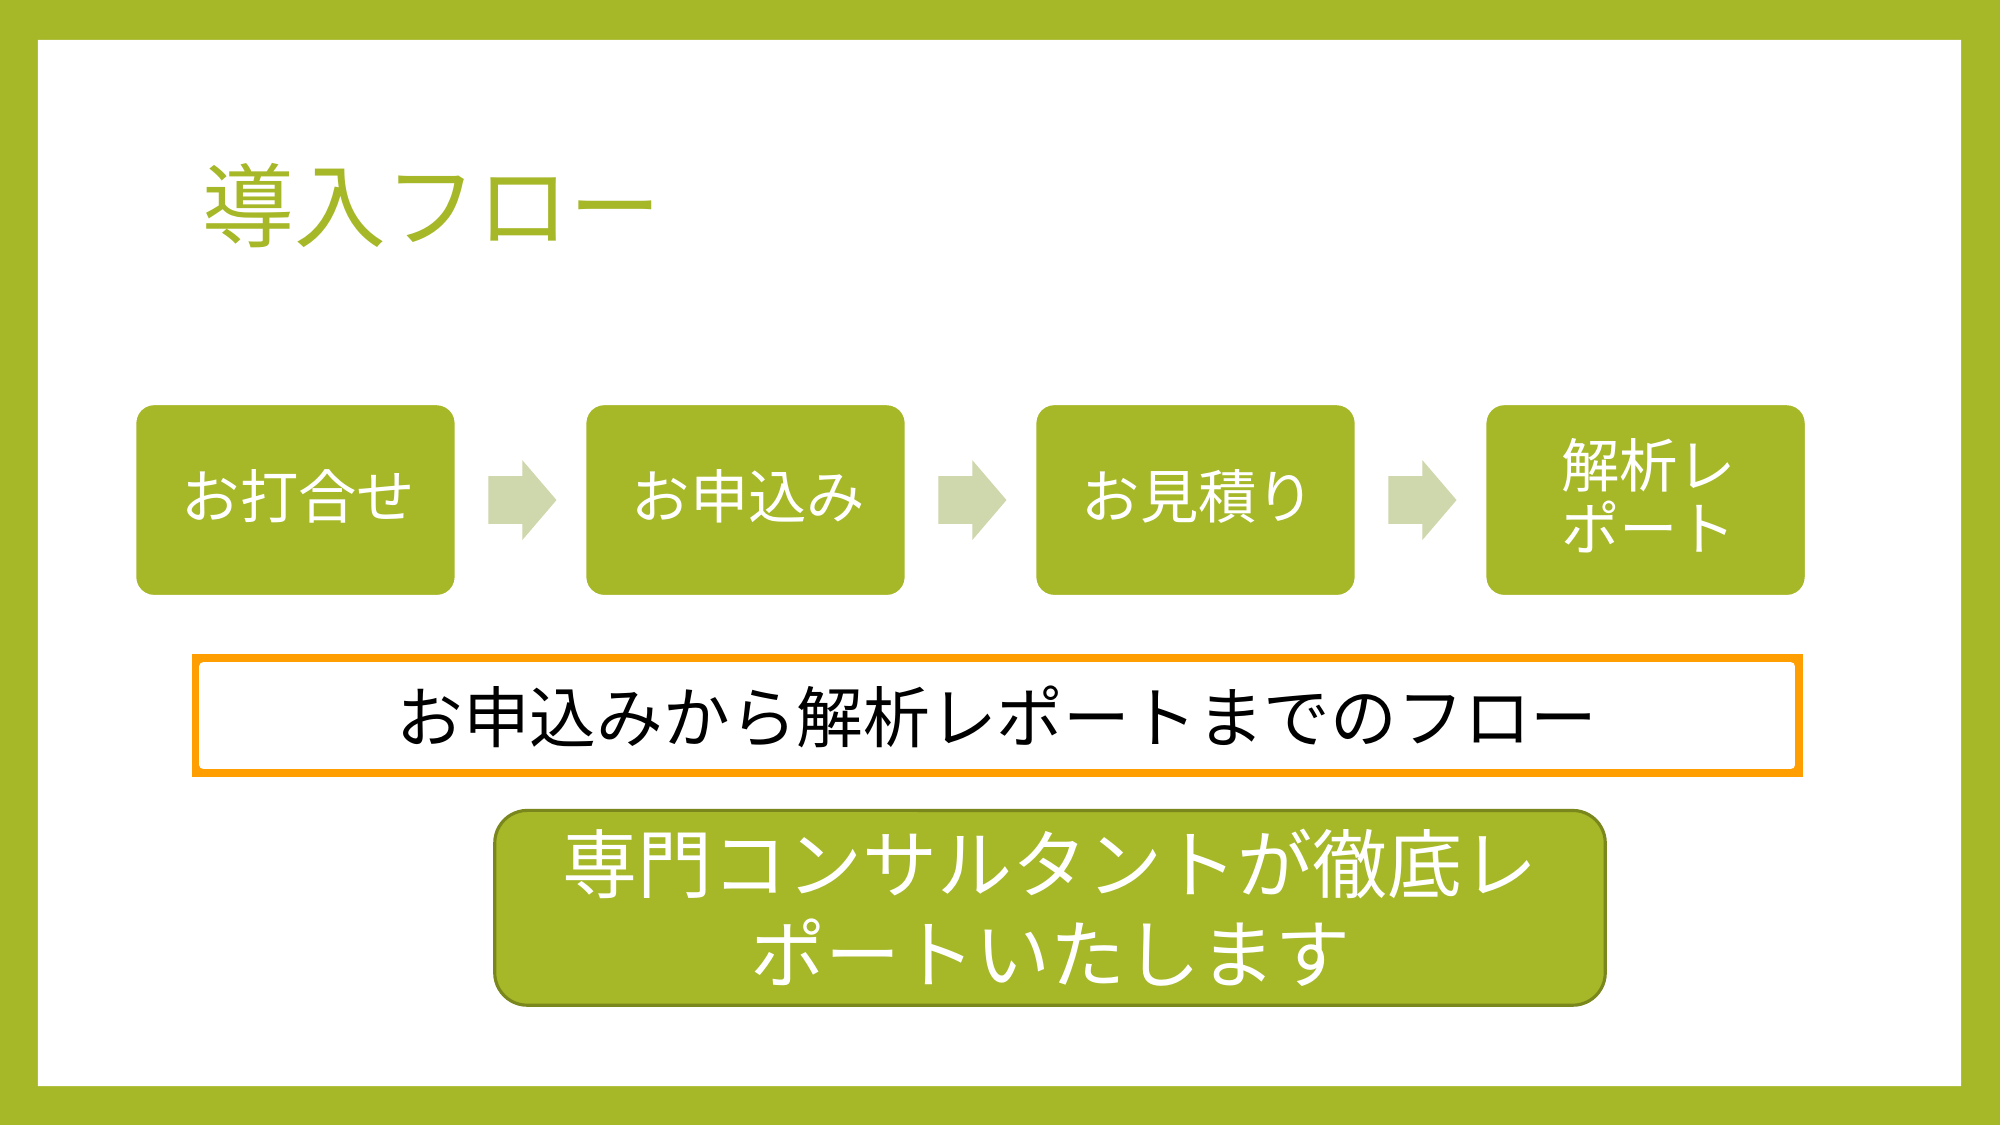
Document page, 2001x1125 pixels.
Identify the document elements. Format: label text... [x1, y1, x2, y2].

title 導入フロー [187, 99, 1808, 270]
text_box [133, 270, 1808, 730]
text_box お申込みから解析レポートまでのフロー [183, 738, 1812, 786]
text_box 専門コンサルタントが徹底レポートいたします [493, 808, 1607, 1007]
